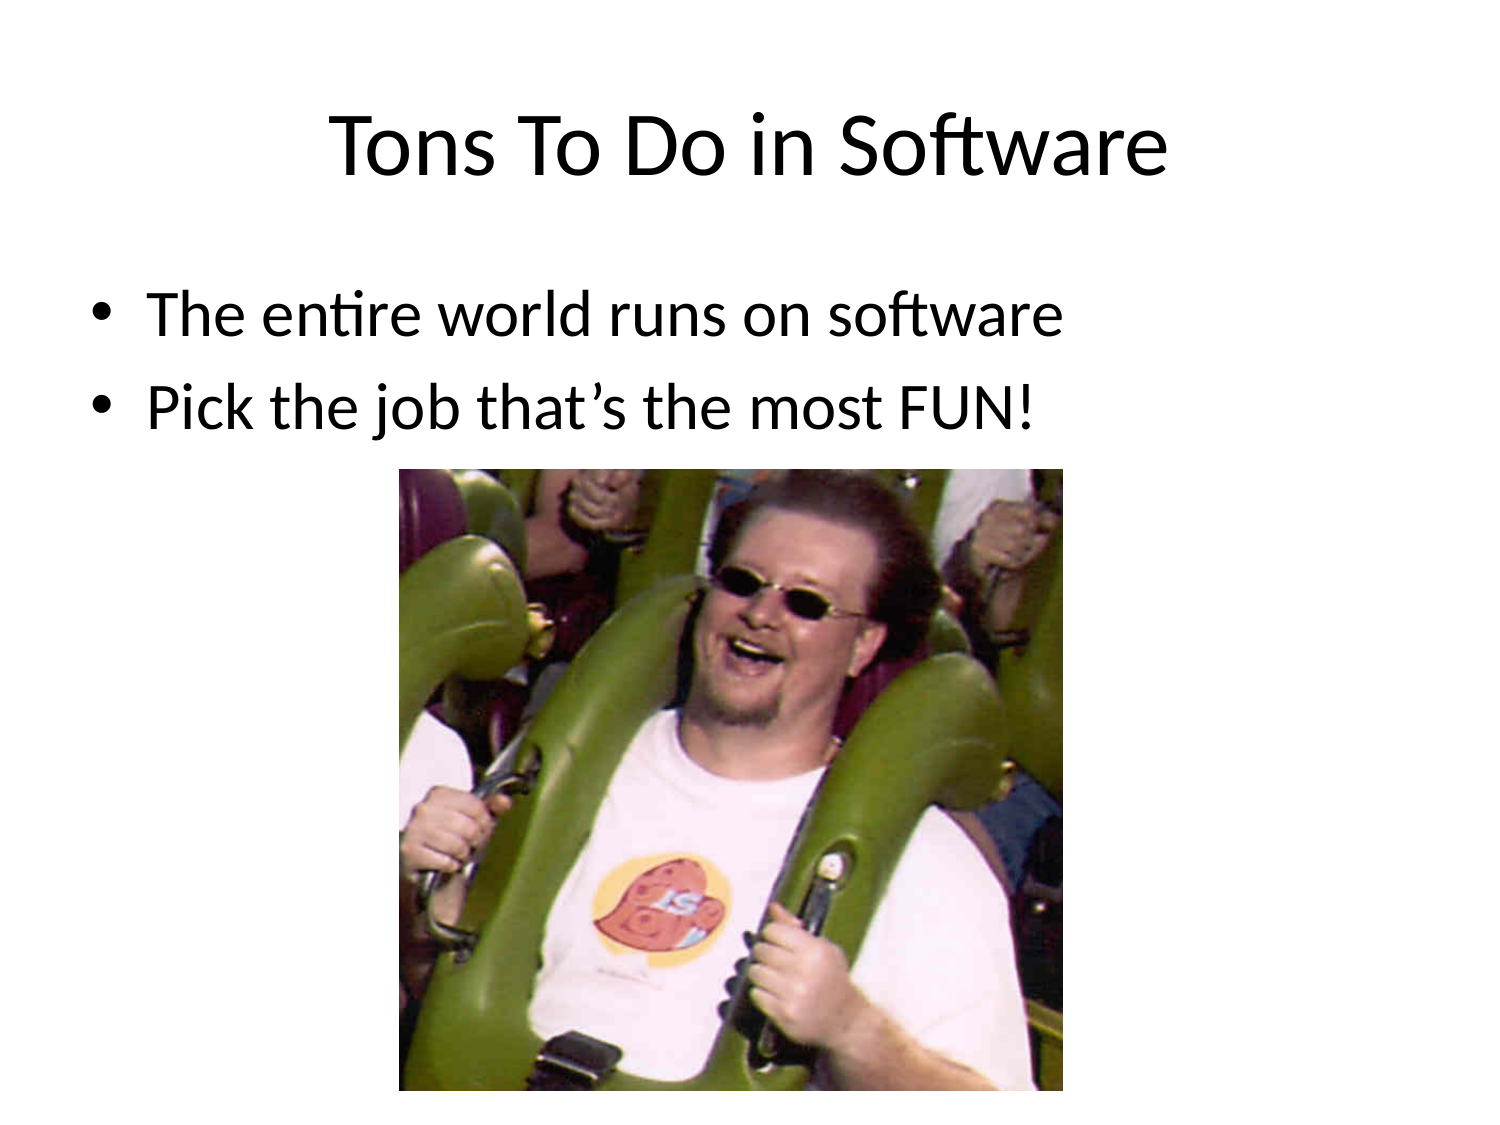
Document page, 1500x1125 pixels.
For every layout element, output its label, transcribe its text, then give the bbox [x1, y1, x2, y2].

list The entire world runs on software Pick the job that’s the most FUN! [75, 262, 1425, 1005]
picture [399, 469, 1063, 1091]
title Tons To Do in Software [75, 45, 1425, 233]
